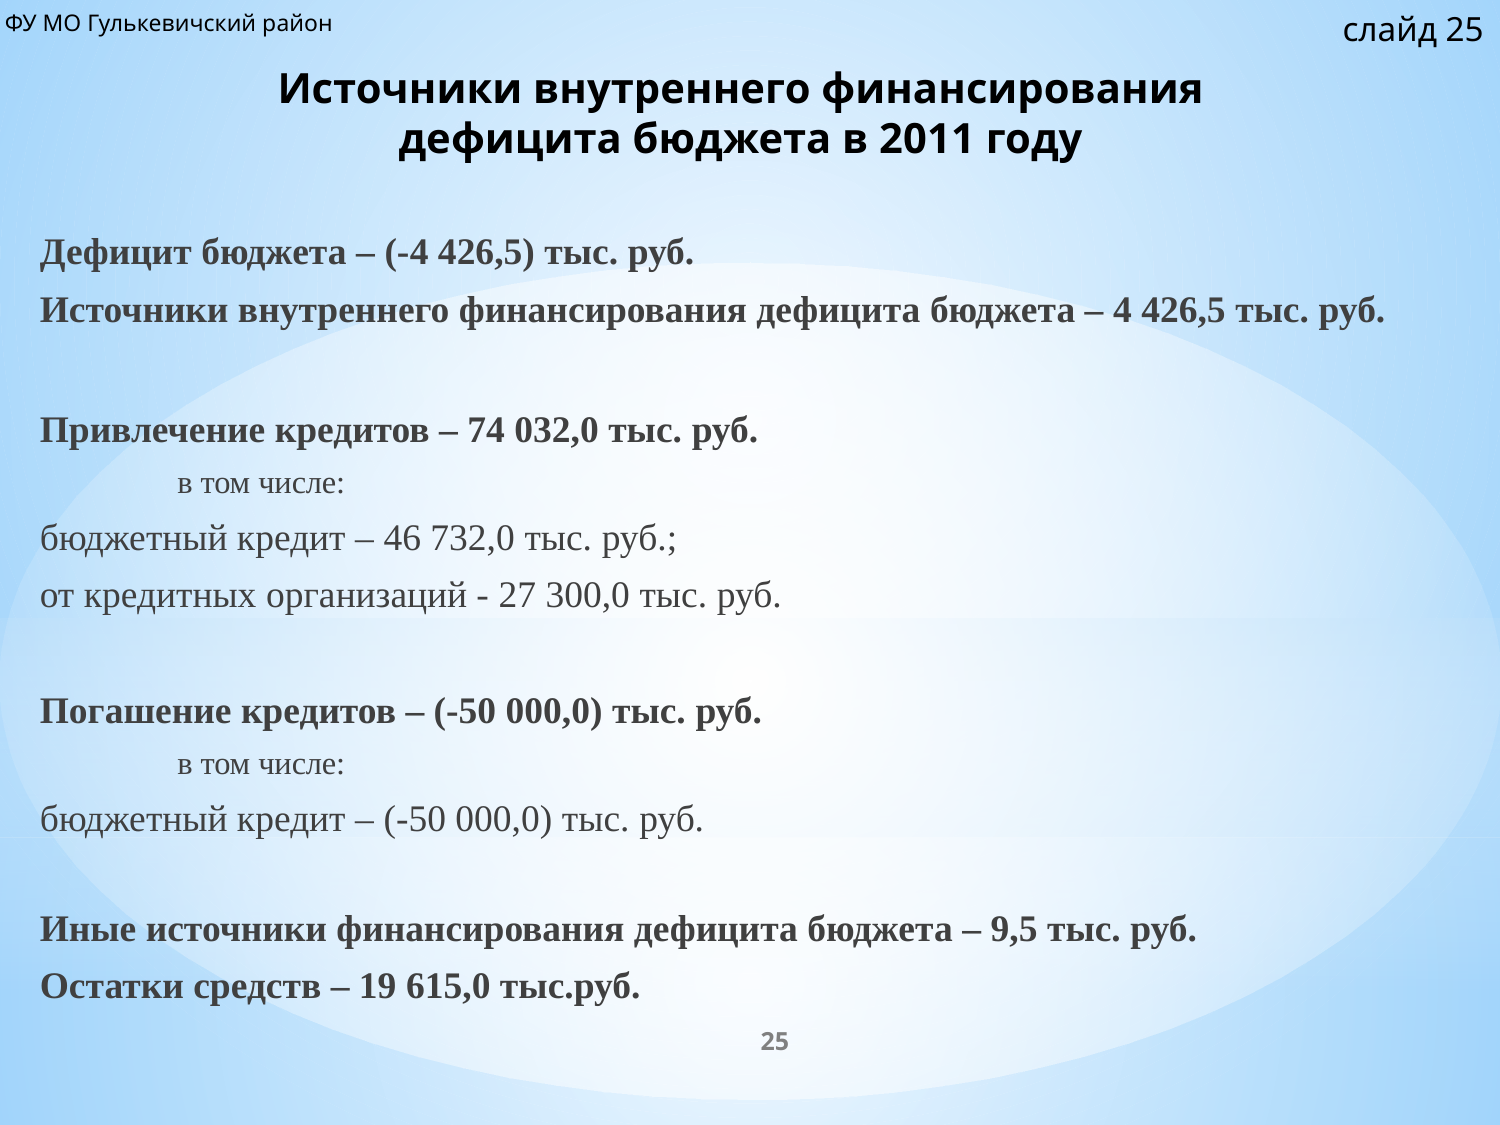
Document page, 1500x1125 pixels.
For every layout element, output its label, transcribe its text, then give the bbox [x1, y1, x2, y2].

text_box слайд 25 [1327, 0, 1499, 56]
text_box ФУ МО Гулькевичский район [0, 0, 348, 43]
list Дефицит бюджета – (-4 426,5) тыс. руб. Источники внутреннего финансирования дефицита бюджета – 4 426,5 тыс. руб. Привлечение кредитов – 74 032,0 тыс. руб. в том числе: бюджетный кредит – 46 732,0 тыс. руб.; от кредитных организаций - 27 300,0 тыс. руб. Погашение кредитов – (-50 000,0) тыс. руб. в том числе: бюджетный кредит – (-50 000,0) тыс. руб. Иные источники финансирования дефицита бюджета – 9,5 тыс. руб. Остатки средств – 19 615,0 тыс.руб. [17, 219, 1483, 1024]
slide_number 25 [624, 1024, 925, 1073]
title Источники внутреннего финансирования дефицита бюджета в 2011 году [206, 54, 1275, 219]
